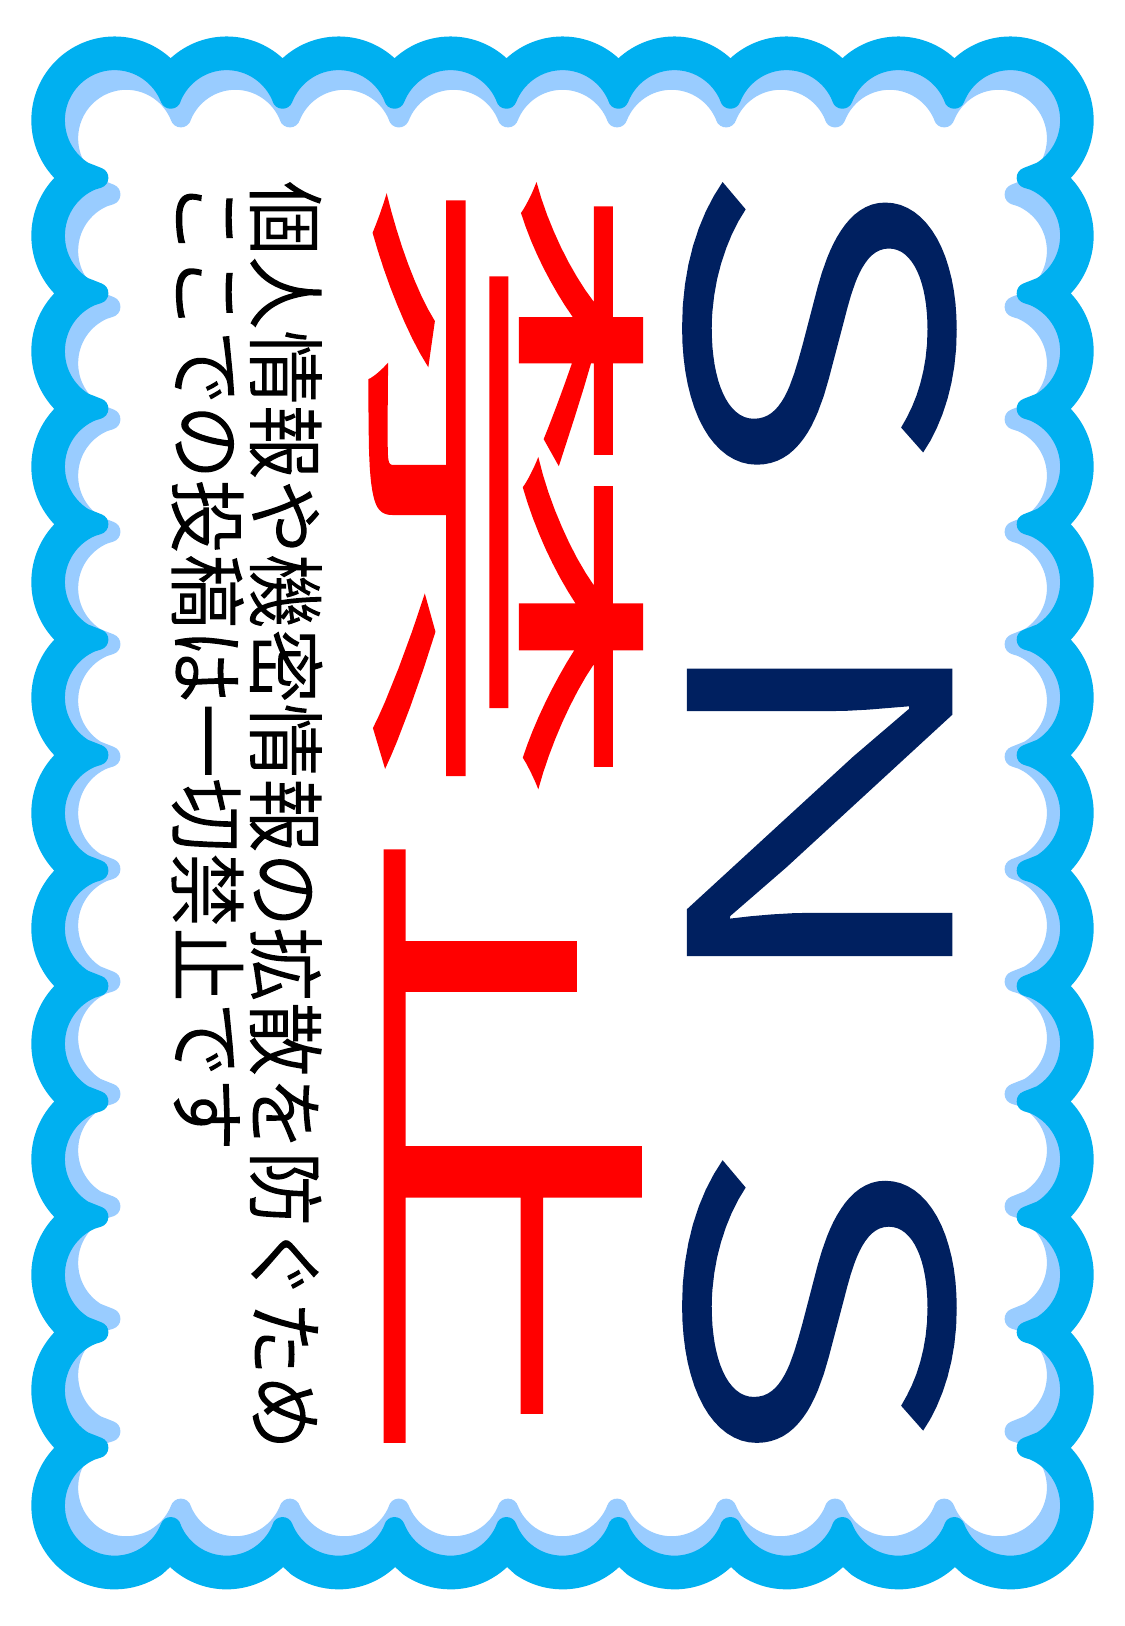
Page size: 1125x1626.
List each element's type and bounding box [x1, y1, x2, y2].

text_box [41, 46, 1084, 1580]
text_box [170, 181, 957, 1444]
